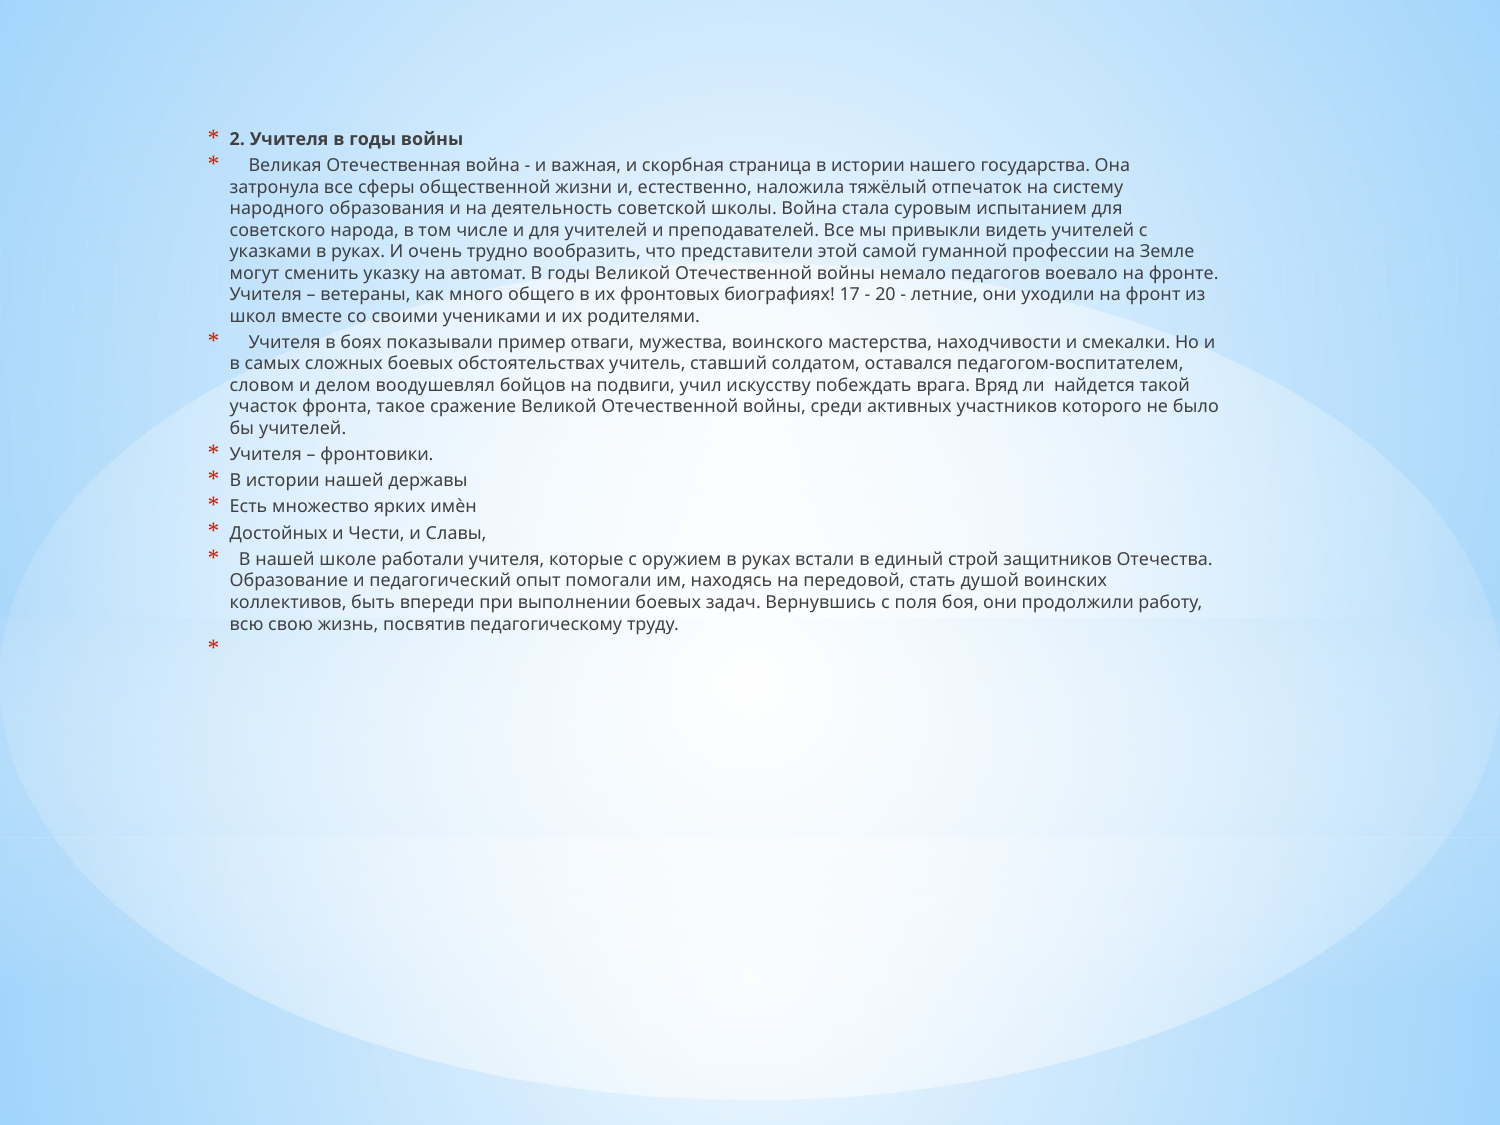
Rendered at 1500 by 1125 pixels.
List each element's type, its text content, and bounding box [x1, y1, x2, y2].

list 2. Учителя в годы войны Великая Отечественная война - и важная, и скорбная страница в истории нашего государства. Она затронула все сферы общественной жизни и, естественно, наложила тяжёлый отпечаток на систему народного образования и на деятельность советской школы. Война стала суровым испытанием для советского народа, в том числе и для учителей и преподавателей. Все мы привыкли видеть учителей с указками в руках. И очень трудно вообразить, что представители этой самой гуманной профессии на Земле могут сменить указку на автомат. В годы Великой Отечественной войны немало педагогов воевало на фронте. Учителя – ветераны, как много общего в их фронтовых биографиях! 17 - 20 - летние, они уходили на фронт из школ вместе со своими учениками и их родителями. Учителя в боях показывали пример отваги, мужества, воинского мастерства, находчивости и смекалки. Но и в самых сложных боевых обстоятельствах учитель, ставший солдатом, оставался педагогом-воспитателем, словом и делом воодушевлял бойцов на подвиги, учил искусству побеждать врага. Вряд ли найдется такой участок фронта, такое сражение Великой Отечественной войны, среди активных участников которого не было бы учителей. Учителя – фронтовики. В истории нашей державы Есть множество ярких имѐн Достойных и Чести, и Славы, В нашей школе работали учителя, которые с оружием в руках встали в единый строй защитников Отечества. Образование и педагогический опыт помогали им, находясь на передовой, стать душой воинских коллективов, быть впереди при выполнении боевых задач. Вернувшись с поля боя, они продолжили работу, всю свою жизнь, посвятив педагогическому труду. [187, 120, 1238, 690]
